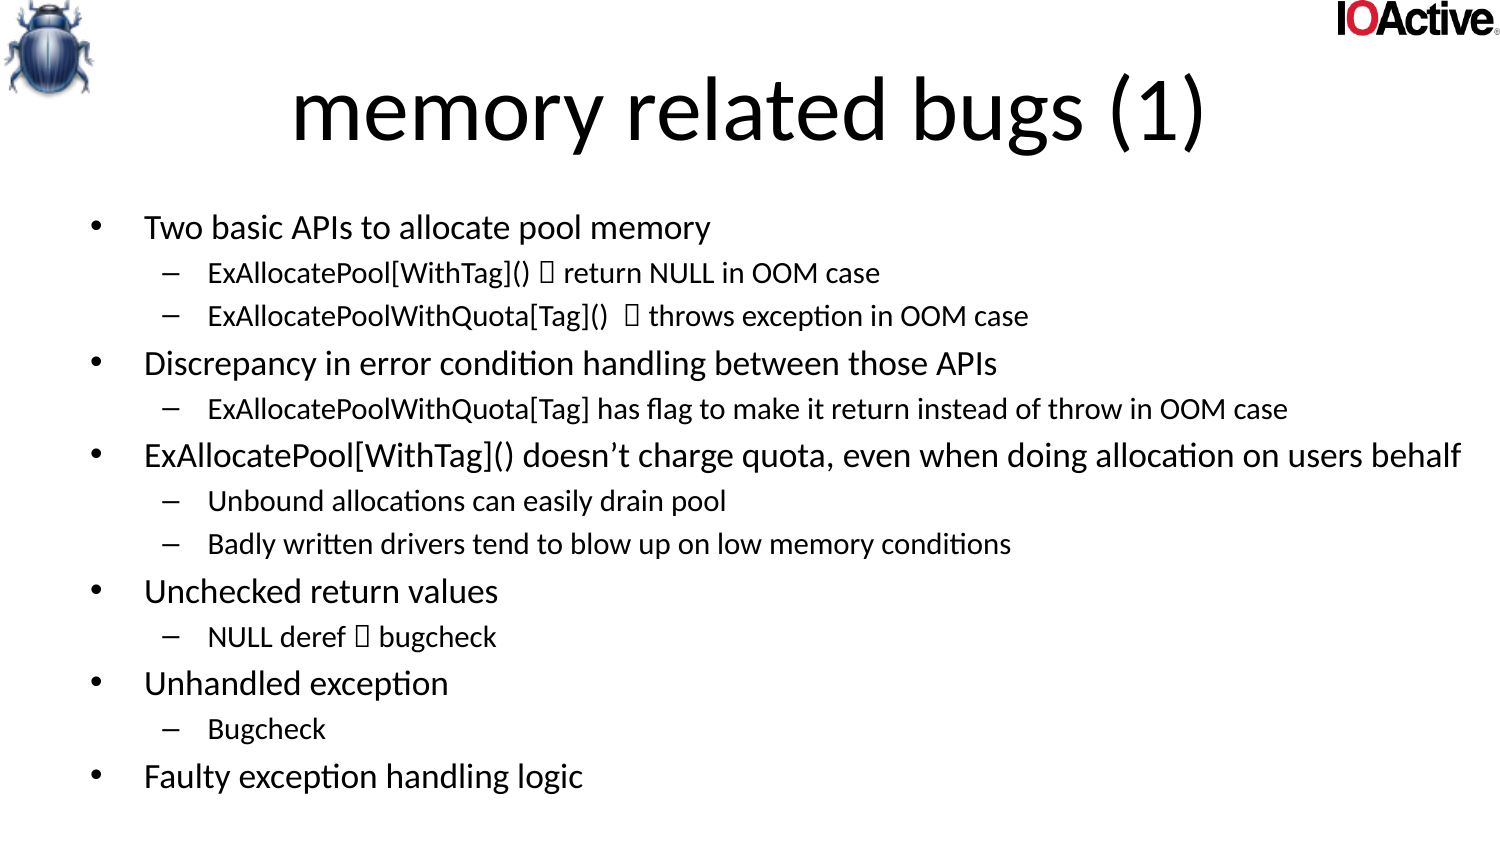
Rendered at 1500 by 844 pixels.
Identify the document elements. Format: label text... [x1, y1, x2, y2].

picture [1337, 0, 1500, 36]
picture [0, 0, 101, 101]
list Two basic APIs to allocate pool memory ExAllocatePool[WithTag]()  return NULL in OOM case ExAllocatePoolWithQuota[Tag]()  throws exception in OOM case Discrepancy in error condition handling between those APIs ExAllocatePoolWithQuota[Tag] has flag to make it return instead of throw in OOM case ExAllocatePool[WithTag]() doesn’t charge quota, even when doing allocation on users behalf Unbound allocations can easily drain pool Badly written drivers tend to blow up on low memory conditions Unchecked return values NULL deref  bugcheck Unhandled exception Bugcheck Faulty exception handling logic [75, 196, 1500, 844]
title memory related bugs (1) [75, 33, 1425, 175]
